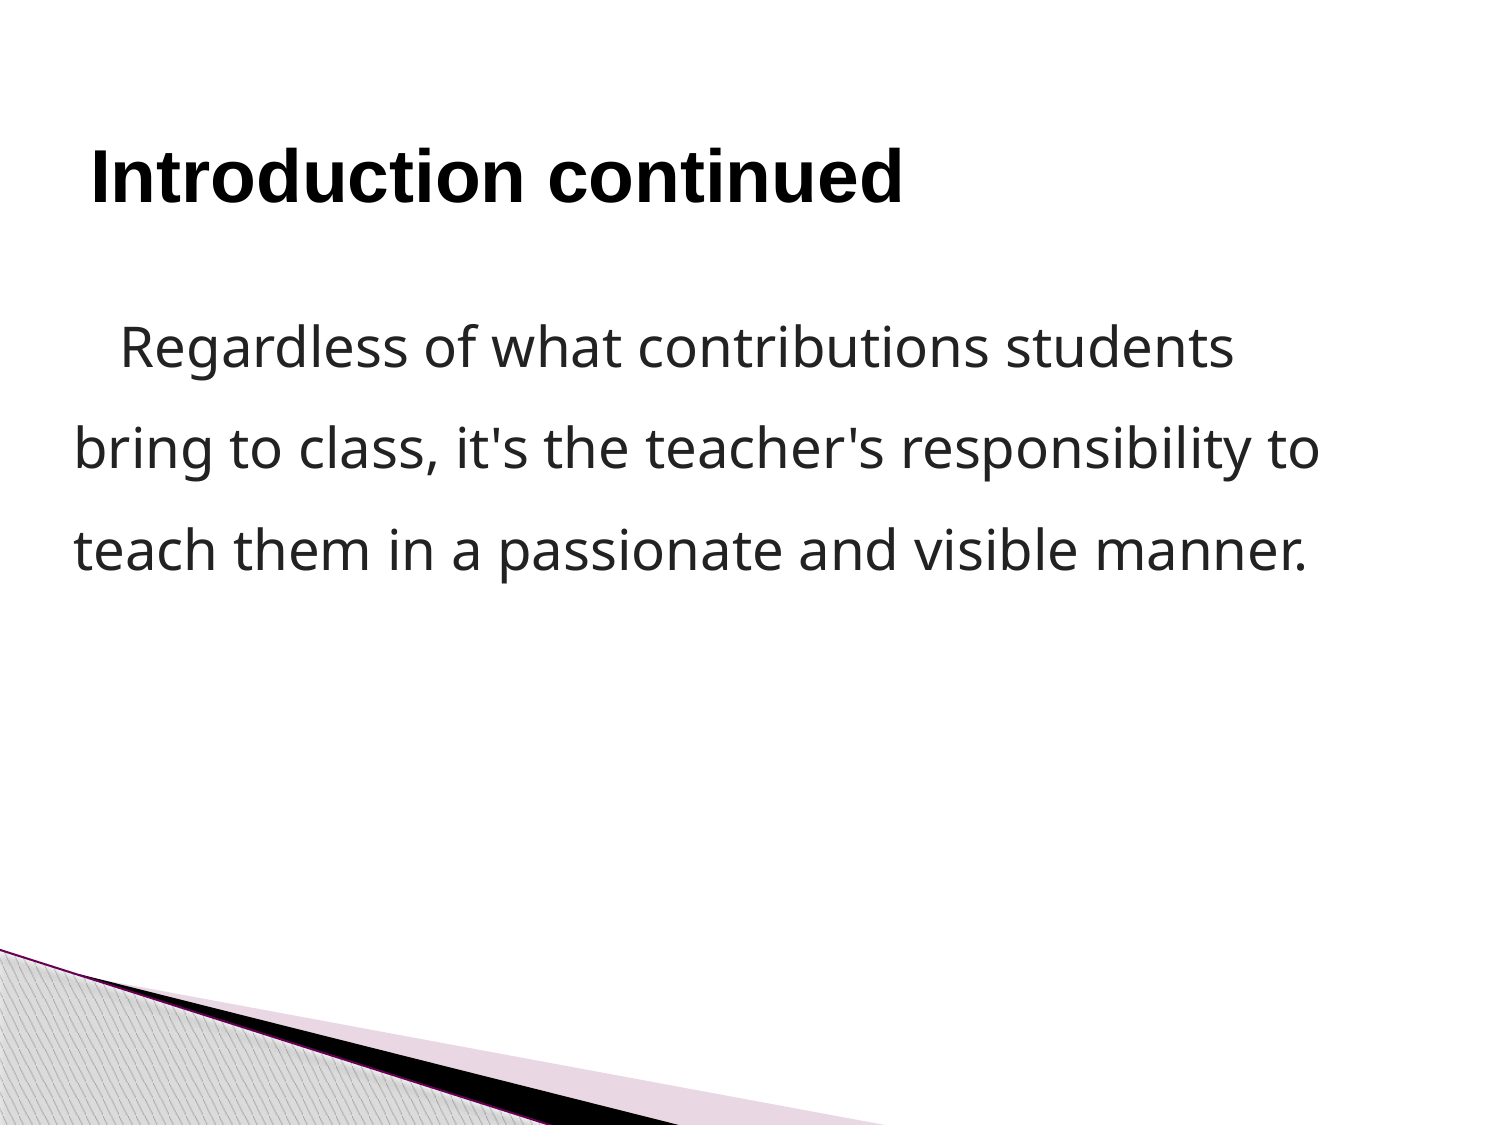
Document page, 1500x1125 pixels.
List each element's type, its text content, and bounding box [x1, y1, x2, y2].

list Regardless of what contributions students bring to class, it's the teacher's responsibility to teach them in a passionate and visible manner. [0, 262, 1349, 1078]
title Introduction continued [75, 45, 1425, 233]
